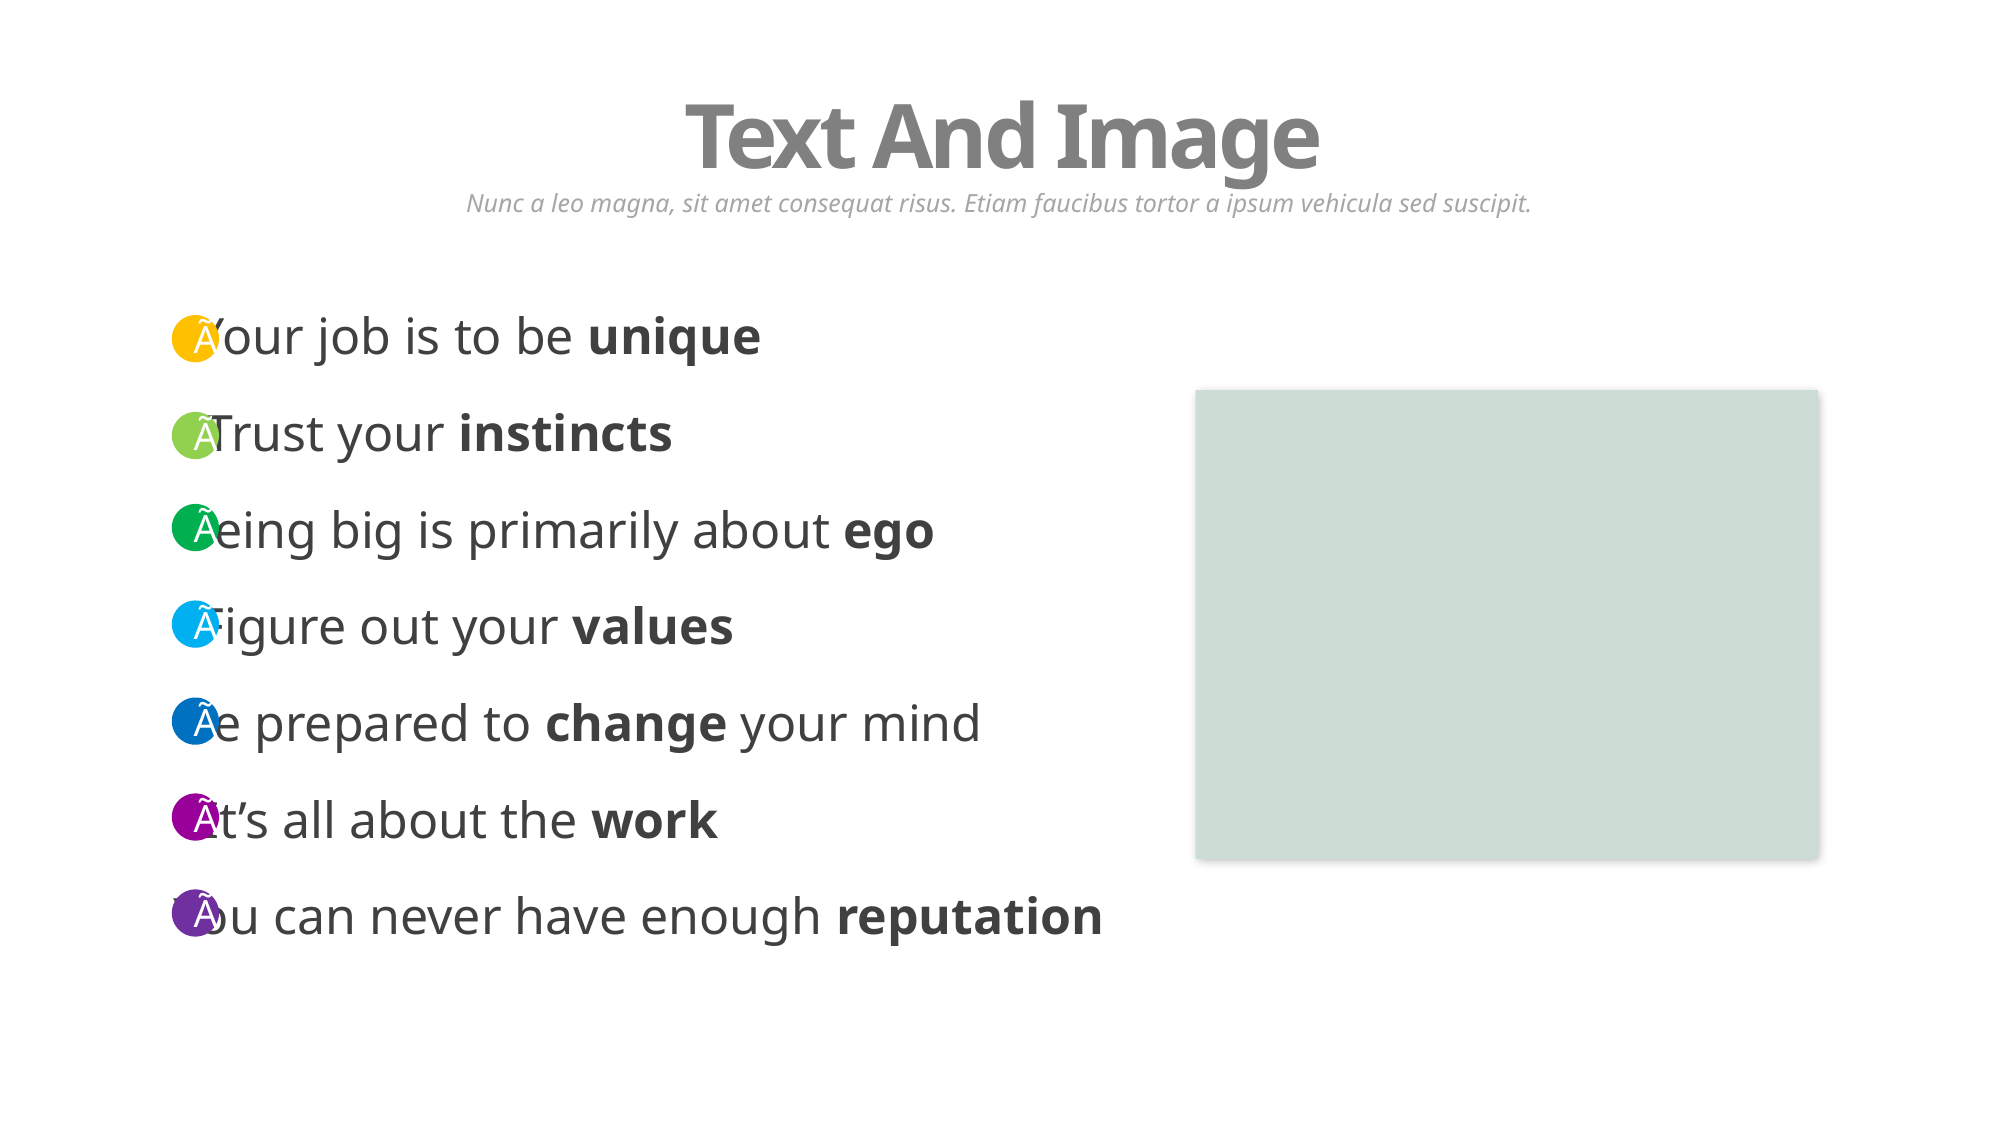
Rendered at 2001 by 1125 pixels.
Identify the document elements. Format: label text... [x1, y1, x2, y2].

text_box Ã [170, 792, 221, 842]
text_box Your job is to be unique [181, 297, 777, 373]
text_box Ã [170, 502, 221, 553]
text_box Trust your instincts [190, 394, 688, 470]
text_box Ã [170, 696, 221, 746]
text_box Nunc a leo magna, sit amet consequat risus. Etiam faucibus tortor a ipsum vehicula sed suscipit. [123, 182, 1884, 223]
text_box Ã [170, 599, 221, 649]
text_box Figure out your values [183, 587, 749, 662]
text_box Text And Image [674, 74, 1333, 182]
text_box Ã [170, 888, 221, 938]
text_box Ã [170, 410, 221, 461]
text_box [1190, 390, 1823, 859]
text_box You can never have enough reputation [158, 876, 1120, 952]
text_box Ã [170, 314, 221, 364]
text_box Be prepared to change your mind [166, 683, 998, 759]
text_box Being big is primarily about ego [167, 490, 951, 566]
text_box It’s all about the work [187, 780, 734, 856]
